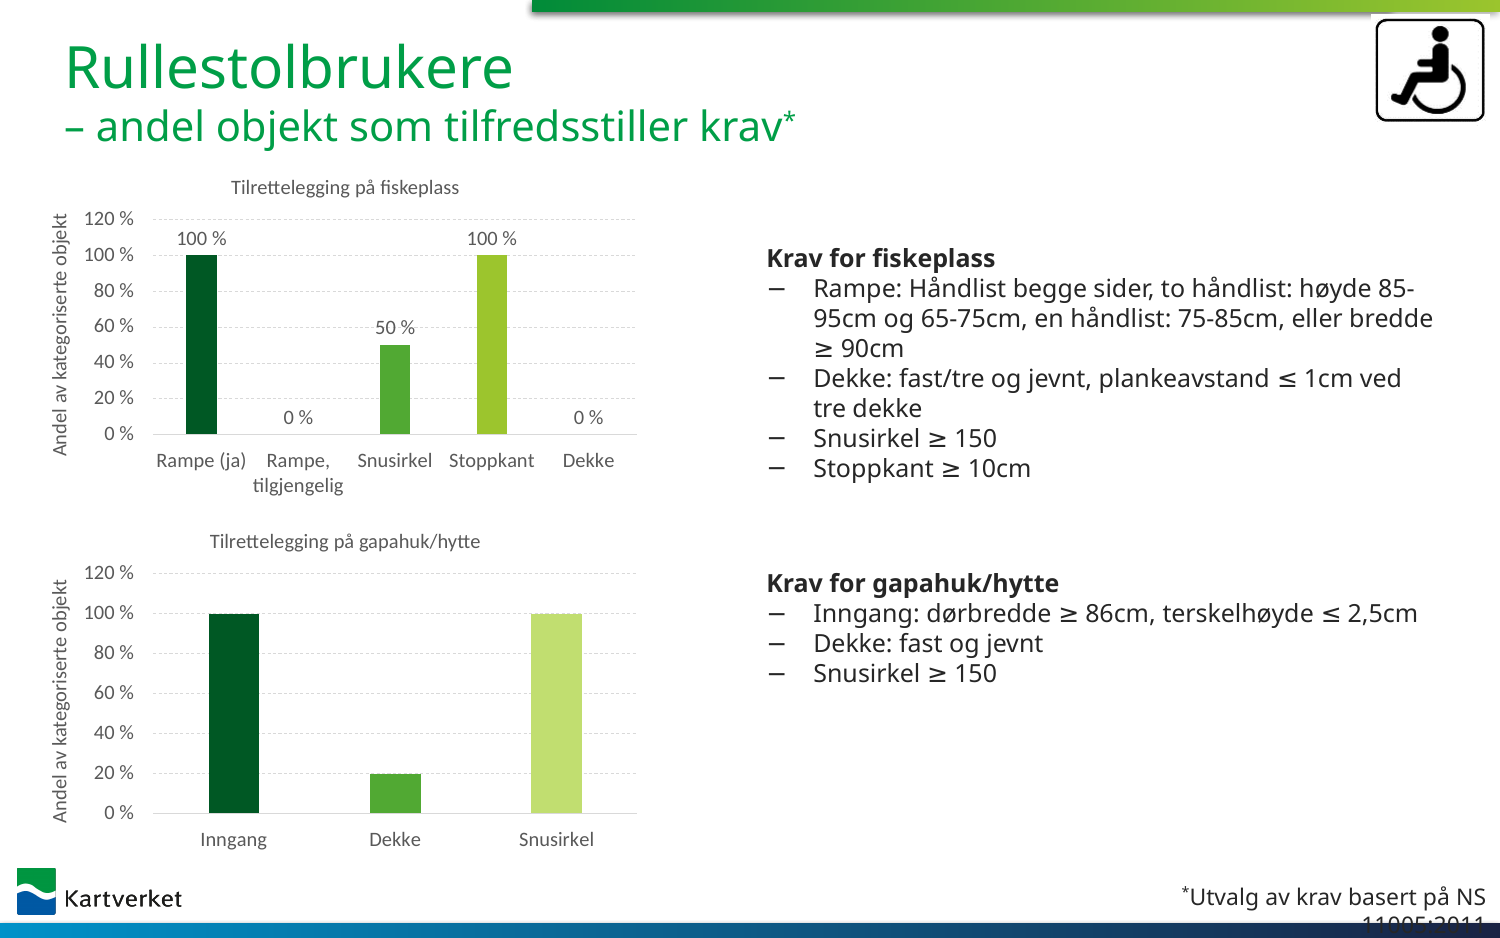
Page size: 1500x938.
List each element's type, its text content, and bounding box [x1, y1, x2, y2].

text_box *Utvalg av krav basert på NS 11005:2011 [1068, 873, 1500, 938]
text_box Krav for fiskeplass Rampe: Håndlist begge sider, to håndlist: høyde 85-95cm og 65-75cm, en håndlist: 75-85cm, eller bredde ≥ 90cm Dekke: fast/tre og jevnt, plankeavstand ≤ 1cm ved tre dekke Snusirkel ≥ 150 Stoppkant ≥ 10cm [751, 235, 1452, 490]
picture [1371, 13, 1491, 127]
picture [41, 520, 650, 859]
text_box Rullestolbrukere – andel objekt som tilfredsstiller krav* [49, 29, 1431, 158]
picture [41, 166, 650, 505]
text_box Krav for gapahuk/hytte Inngang: dørbredde ≥ 86cm, terskelhøyde ≤ 2,5cm Dekke: fast og jevnt Snusirkel ≥ 150 [751, 560, 1452, 695]
